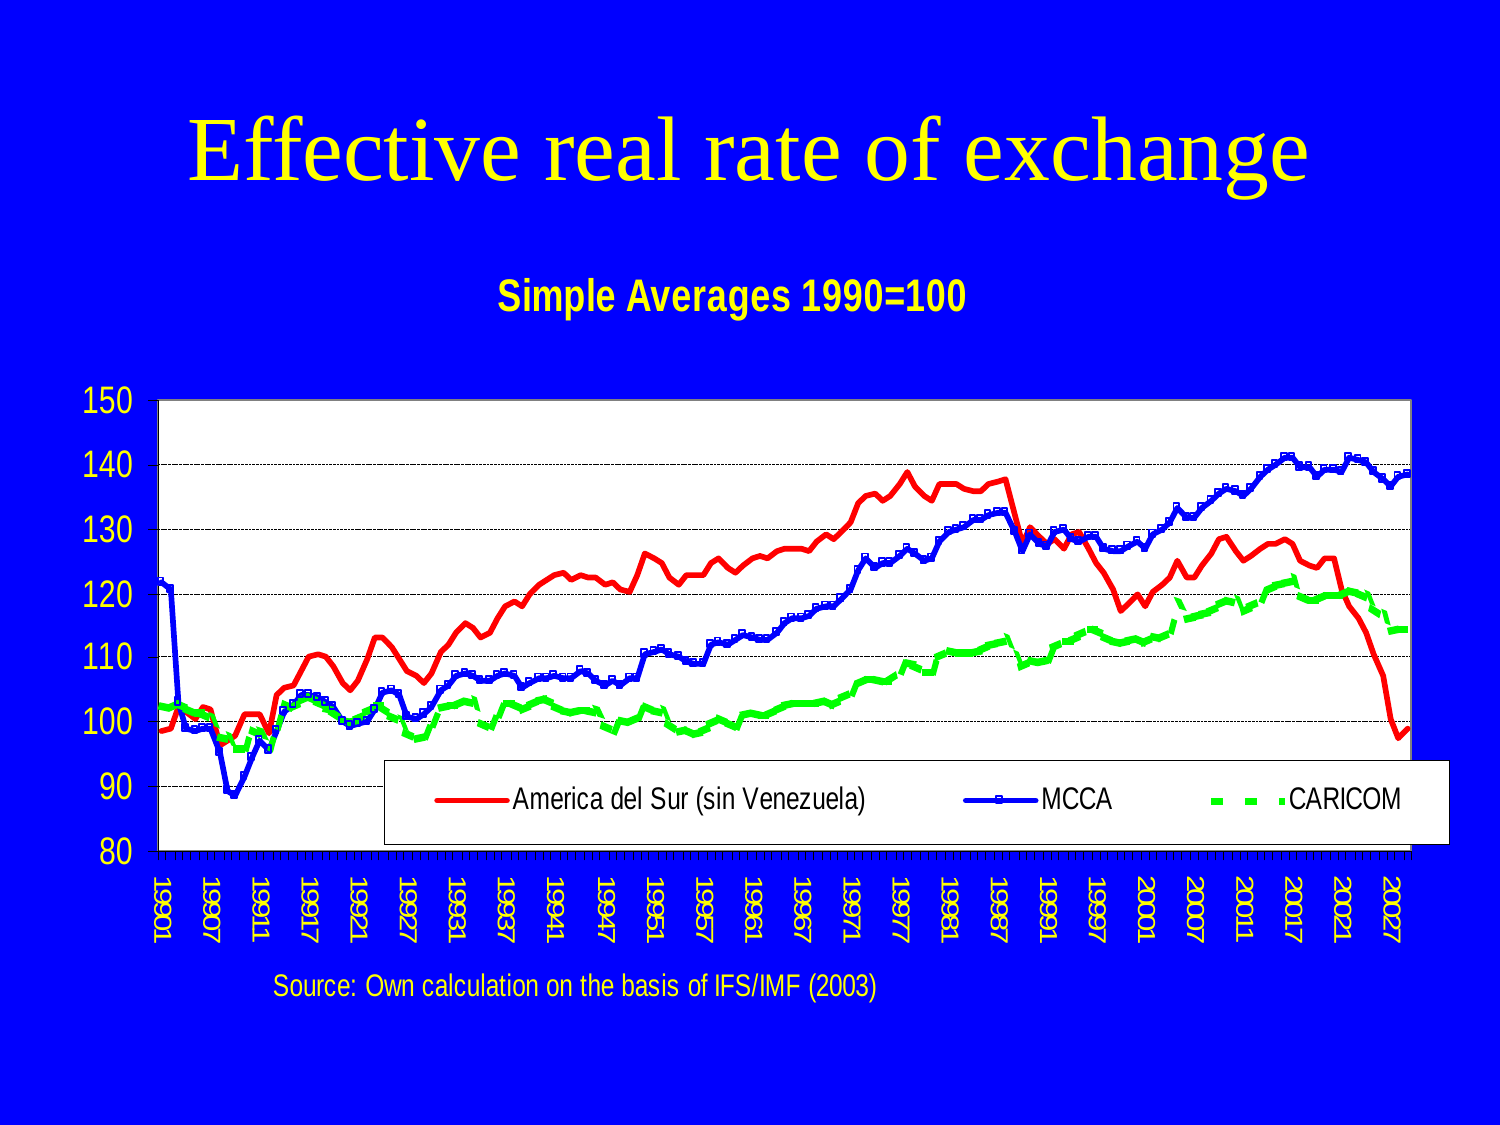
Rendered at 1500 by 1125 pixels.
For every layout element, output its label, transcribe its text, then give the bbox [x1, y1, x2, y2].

text_box Effective real rate of exchange [112, 50, 1388, 223]
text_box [49, 224, 1463, 1051]
